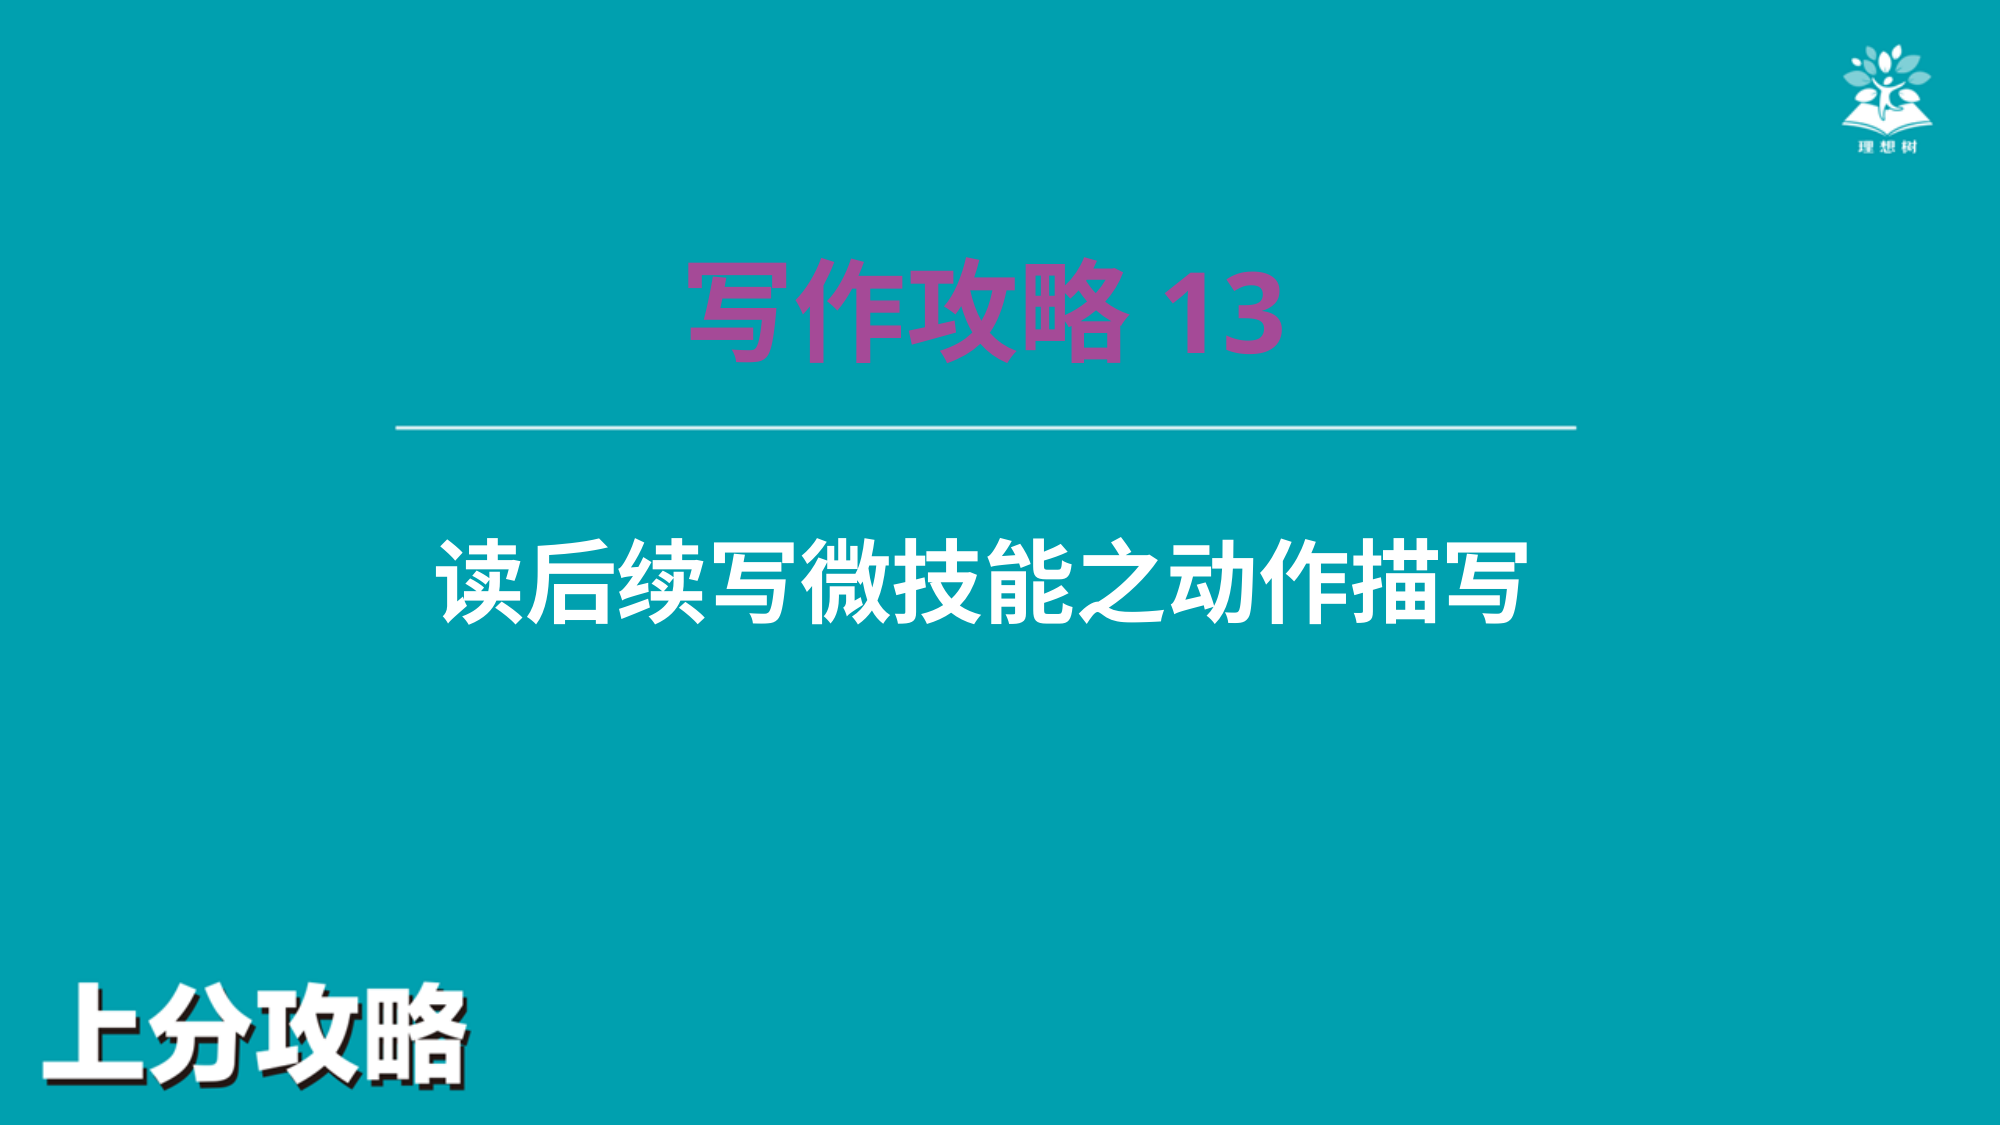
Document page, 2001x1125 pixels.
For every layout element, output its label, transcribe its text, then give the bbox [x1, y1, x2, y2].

picture [0, 0, 2000, 1125]
text_box 写作攻略13 [391, 231, 1577, 384]
text_box 读后续写微技能之动作描写 [391, 460, 1577, 696]
